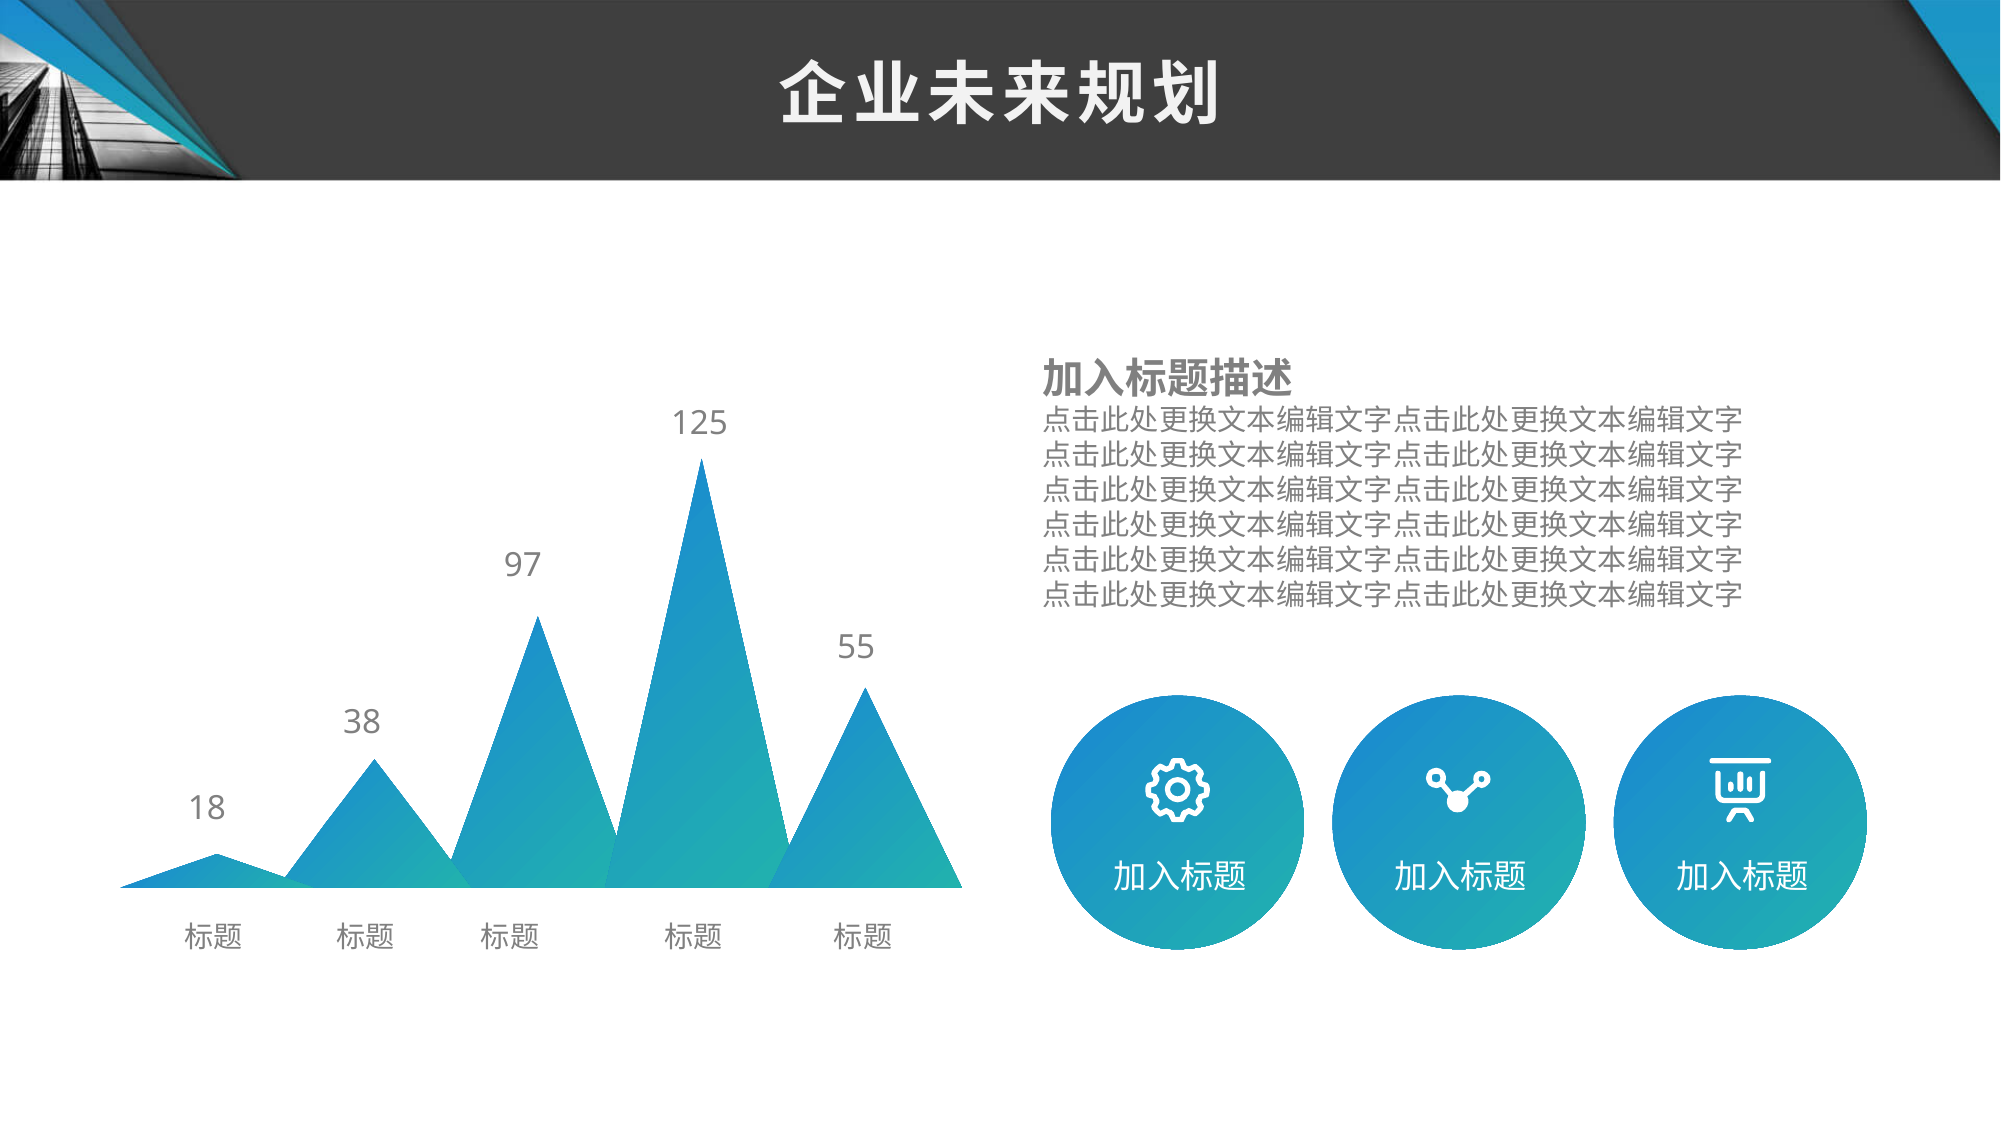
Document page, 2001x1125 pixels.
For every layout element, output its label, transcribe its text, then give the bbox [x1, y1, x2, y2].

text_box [120, 393, 962, 962]
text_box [1042, 341, 1867, 950]
picture [0, 0, 2001, 1125]
text_box 企业未来规划 [714, 49, 1286, 133]
